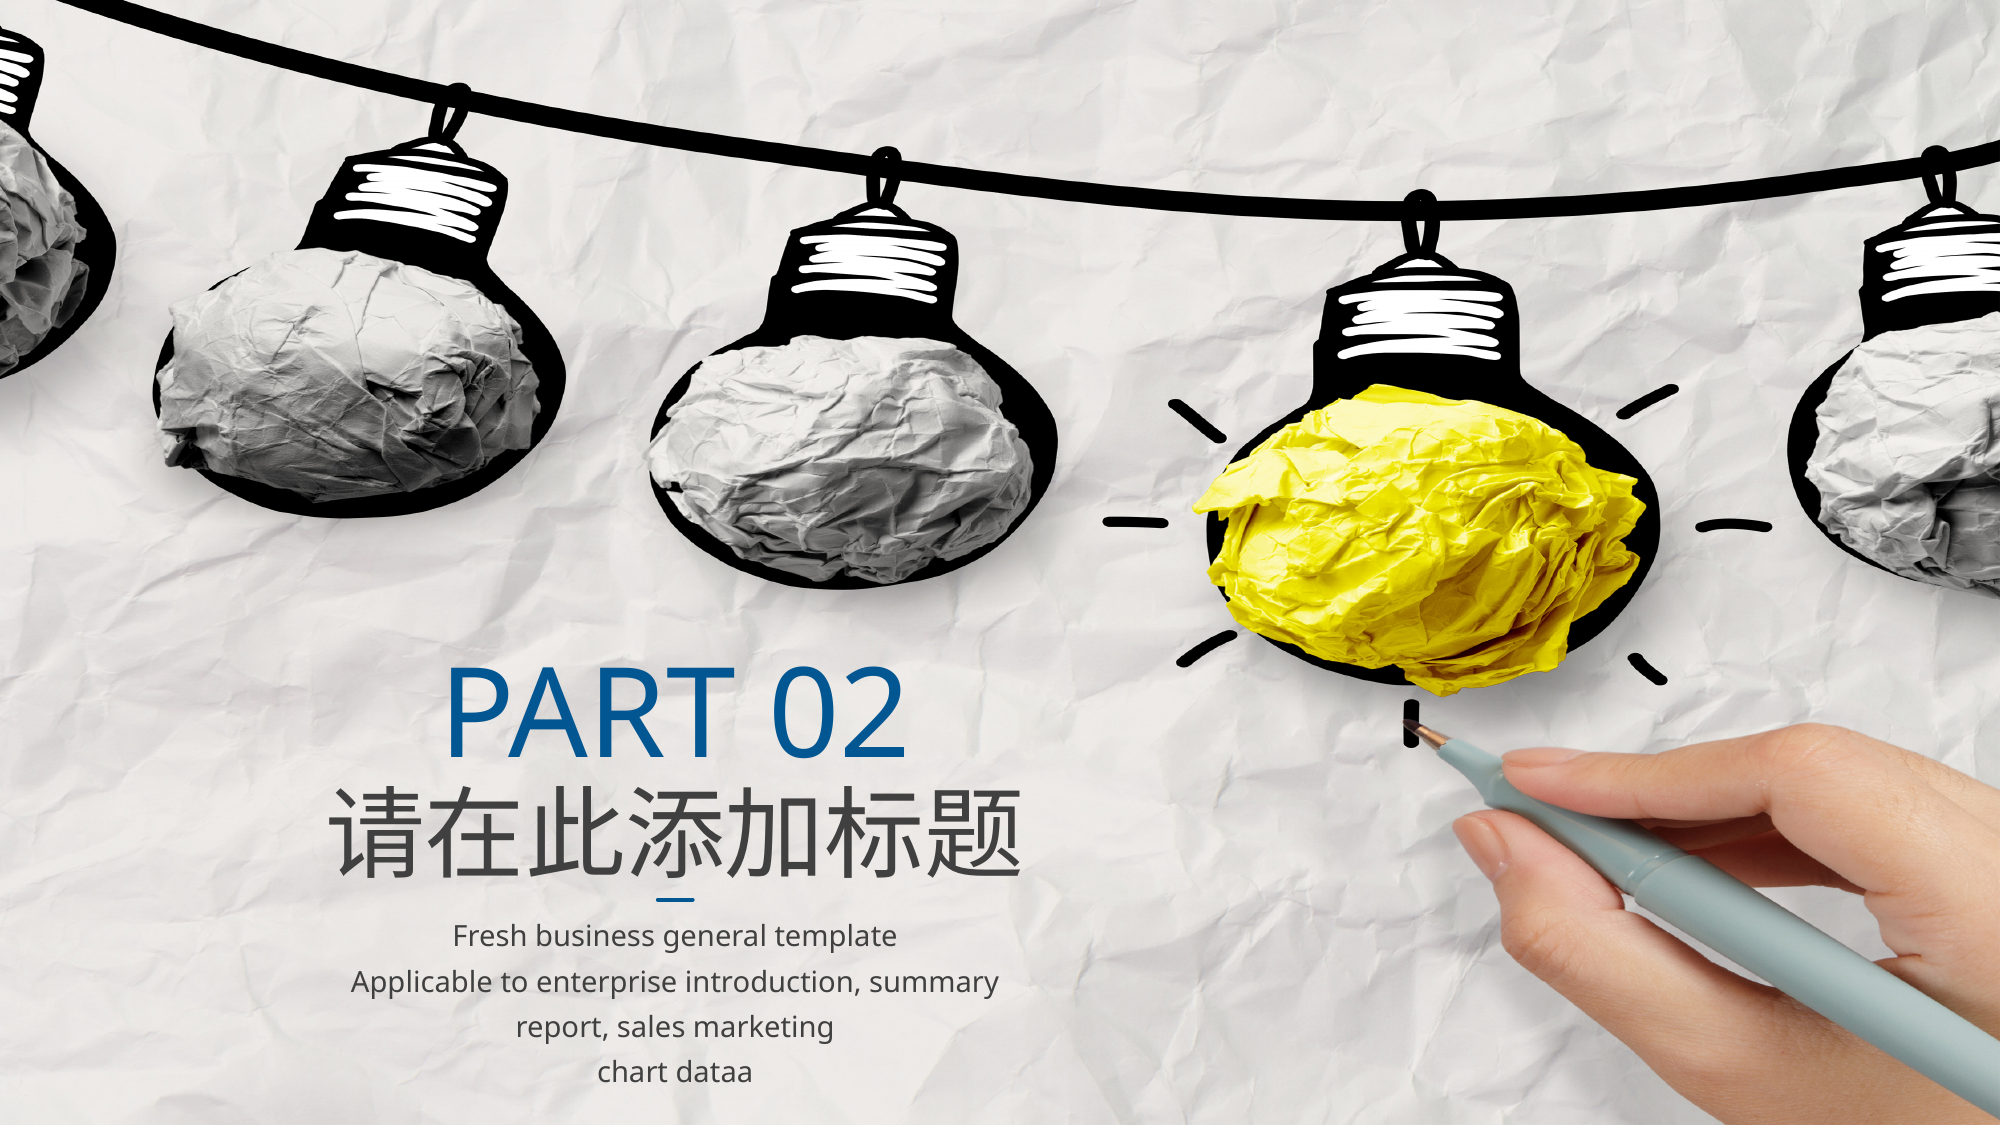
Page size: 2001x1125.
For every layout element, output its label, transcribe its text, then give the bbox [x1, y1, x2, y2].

text_box PART 02 [424, 624, 927, 763]
text_box 请在此添加标题 [283, 763, 1068, 899]
text_box Fresh business general template Applicable to enterprise introduction, summary report, sales marketing chart dataa [289, 899, 1062, 1097]
picture [0, 0, 2001, 1125]
